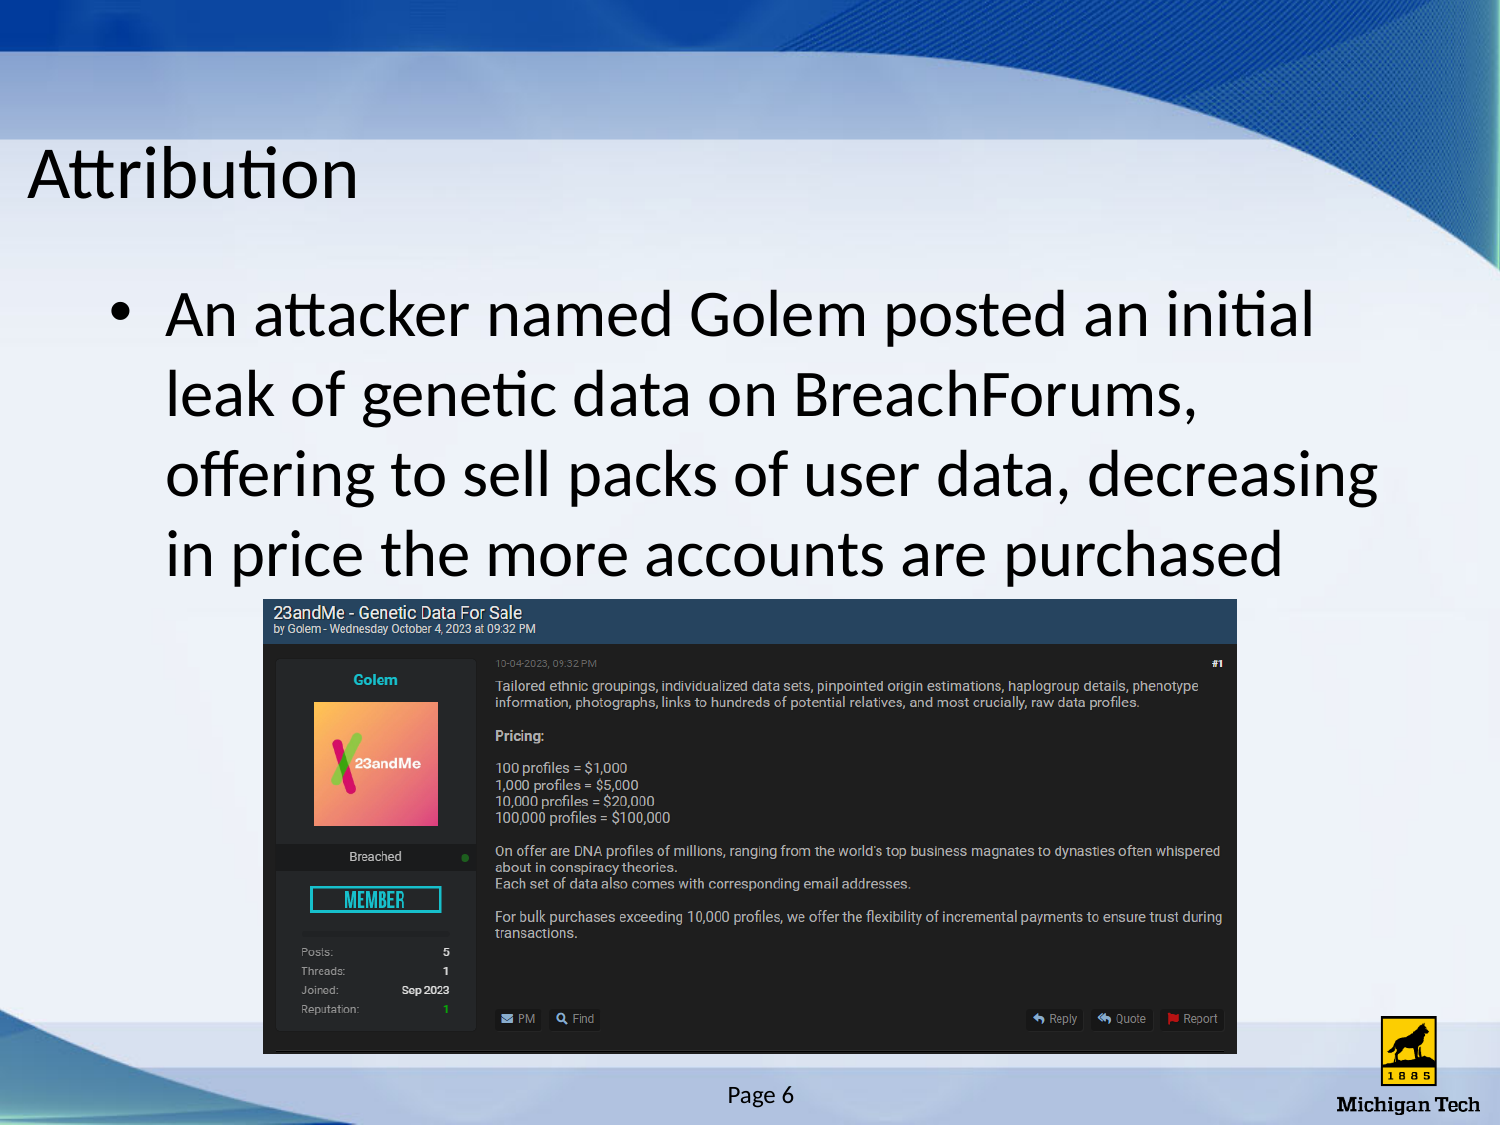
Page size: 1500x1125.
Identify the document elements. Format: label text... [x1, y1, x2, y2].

title Attribution [12, 75, 1263, 263]
list An attacker named Golem posted an initial leak of genetic data on BreachForums, offering to sell packs of user data, decreasing in price the more accounts are purchased [75, 262, 1425, 1063]
picture [0, 0, 1500, 1125]
